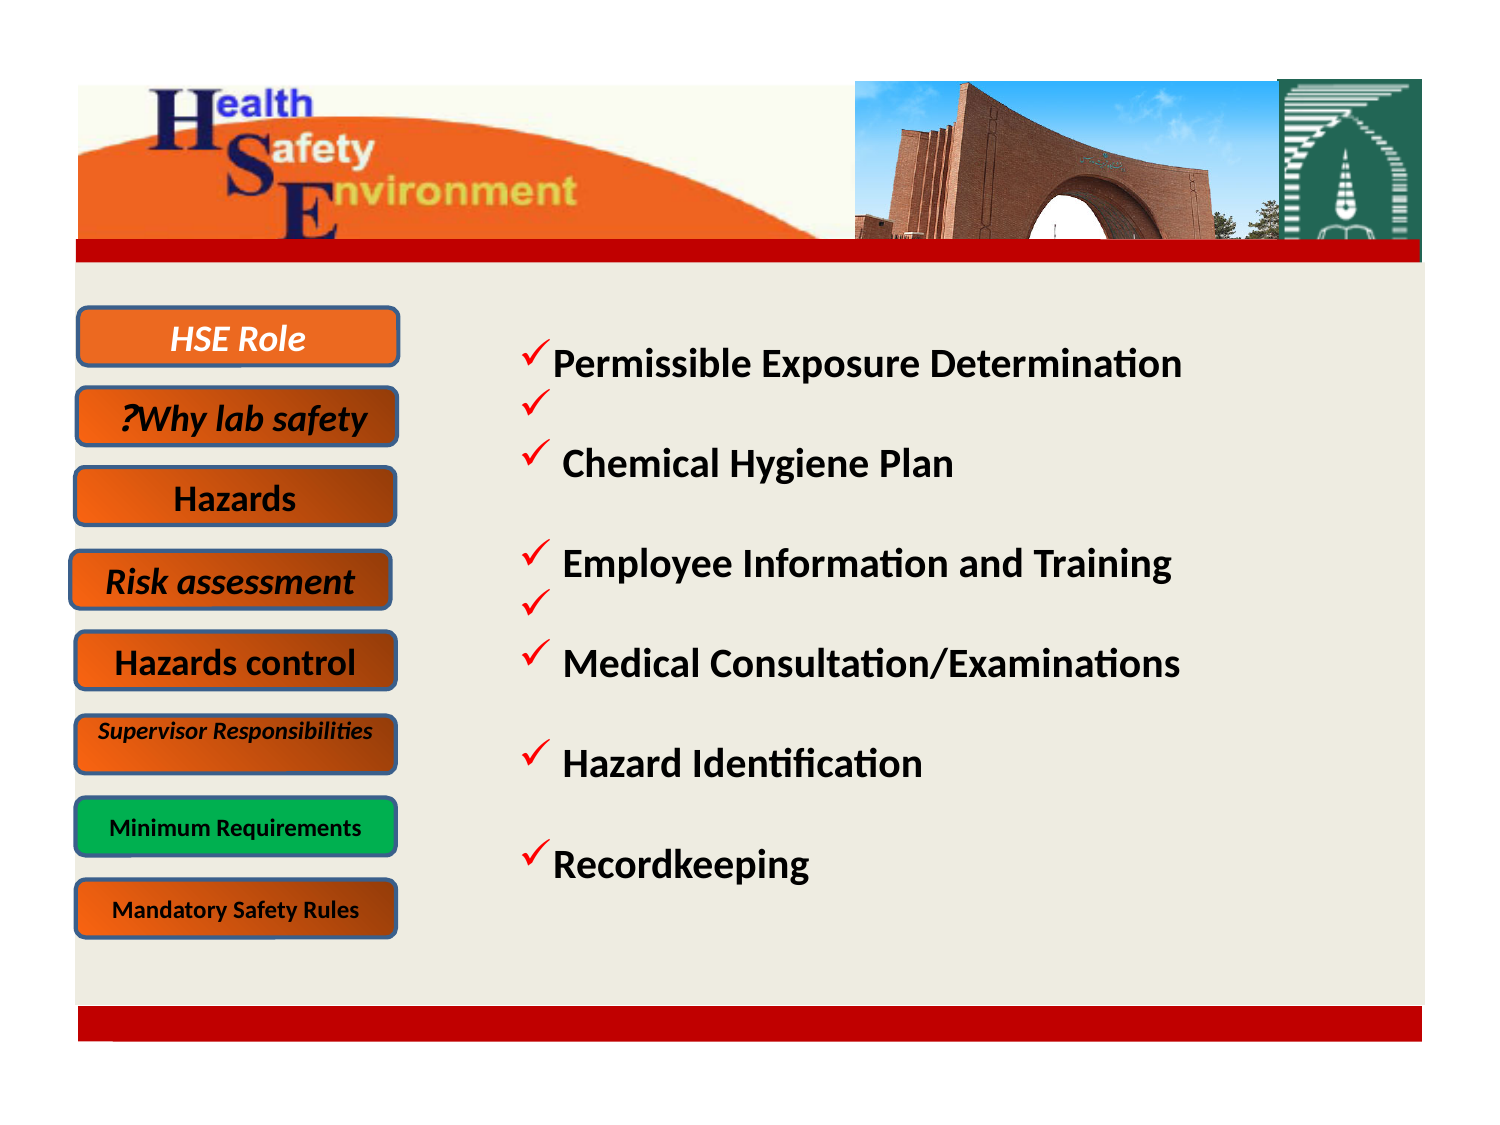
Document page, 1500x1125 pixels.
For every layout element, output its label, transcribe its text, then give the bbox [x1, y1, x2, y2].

text_box Supervisor Responsibilities [73, 713, 398, 776]
text_box Mandatory Safety Rules [73, 877, 399, 940]
text_box Minimum Requirements [73, 795, 398, 858]
text_box Hazards [72, 465, 398, 528]
text_box Risk assessment [68, 548, 393, 611]
text_box HSE Role [75, 305, 401, 368]
text_box Permissible Exposure Determination Chemical Hygiene Plan Employee Information and Training Medical Consultation/Examinations Hazard Identification Recordkeeping [503, 328, 1254, 894]
list [75, 262, 1425, 1005]
text_box Why lab safety? [74, 385, 400, 448]
text_box Hazards control [73, 629, 398, 692]
picture [78, 79, 1422, 262]
